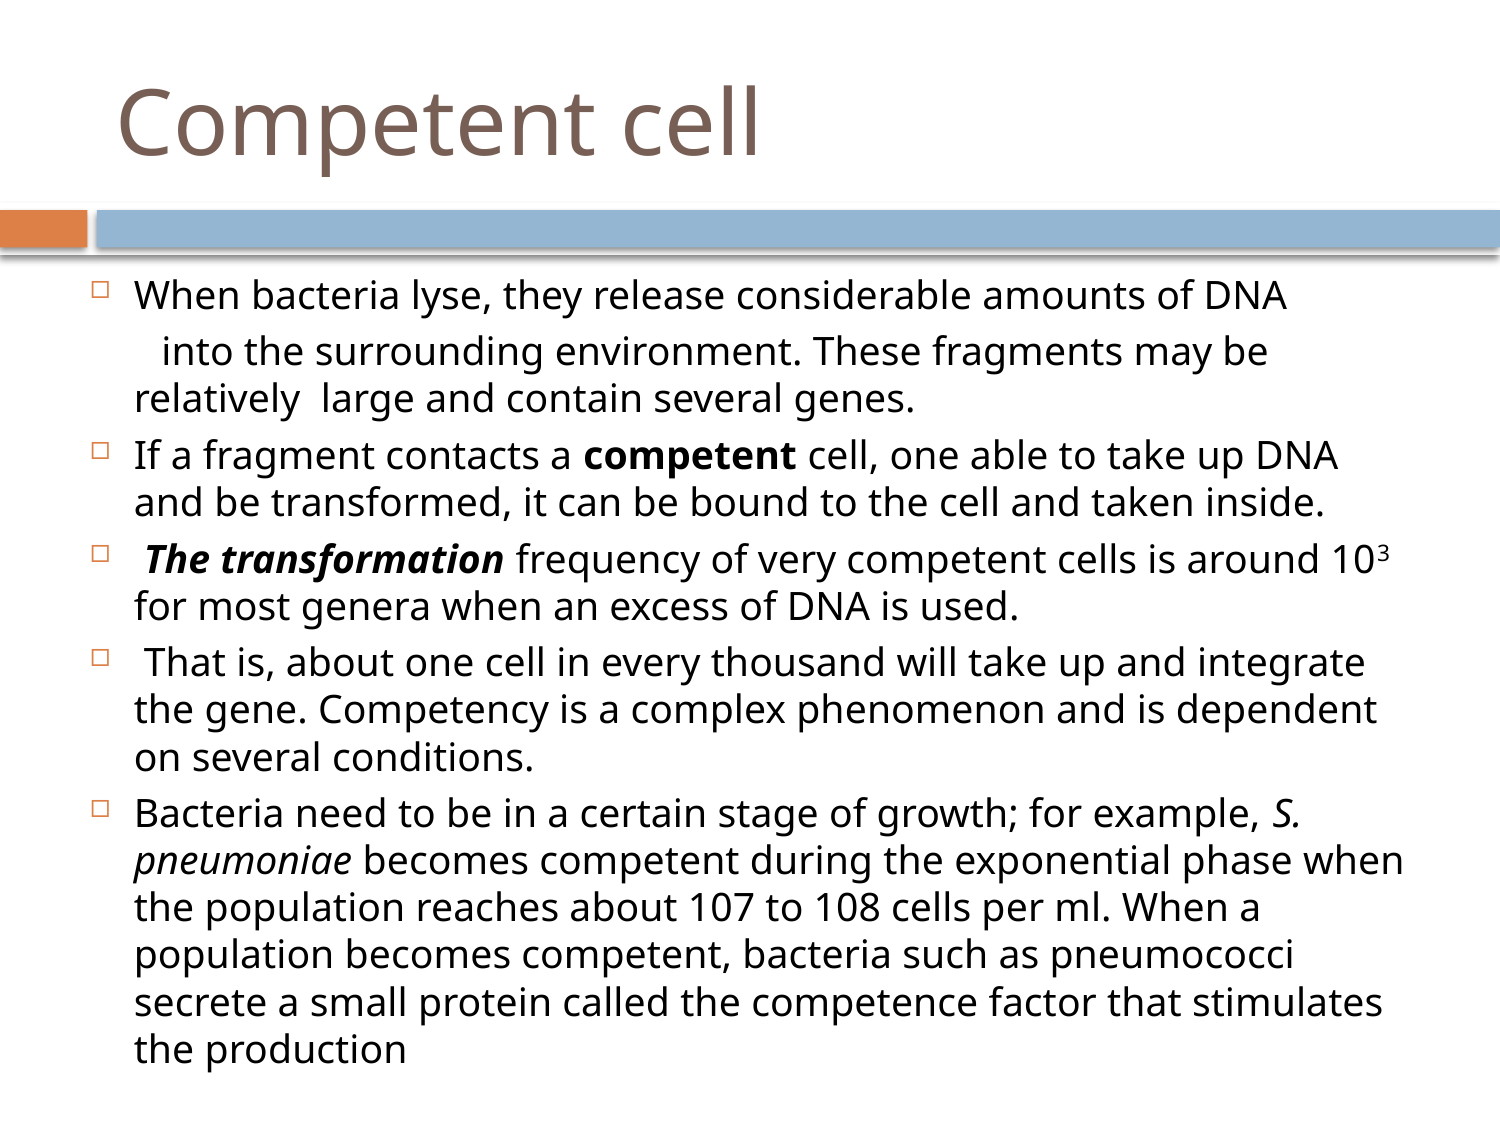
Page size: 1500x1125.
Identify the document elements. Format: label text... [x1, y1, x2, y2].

list When bacteria lyse, they release considerable amounts of DNA into the surrounding environment. These fragments may be relatively large and contain several genes. If a fragment contacts a competent cell, one able to take up DNA and be transformed, it can be bound to the cell and taken inside. The transformation frequency of very competent cells is around 103 for most genera when an excess of DNA is used. That is, about one cell in every thousand will take up and integrate the gene. Competency is a complex phenomenon and is dependent on several conditions. Bacteria need to be in a certain stage of growth; for example, S. pneumoniae becomes competent during the exponential phase when the population reaches about 107 to 108 cells per ml. When a population becomes competent, bacteria such as pneumococci secrete a small protein called the competence factor that stimulates the production [75, 262, 1425, 1093]
title Competent cell [100, 37, 1438, 200]
